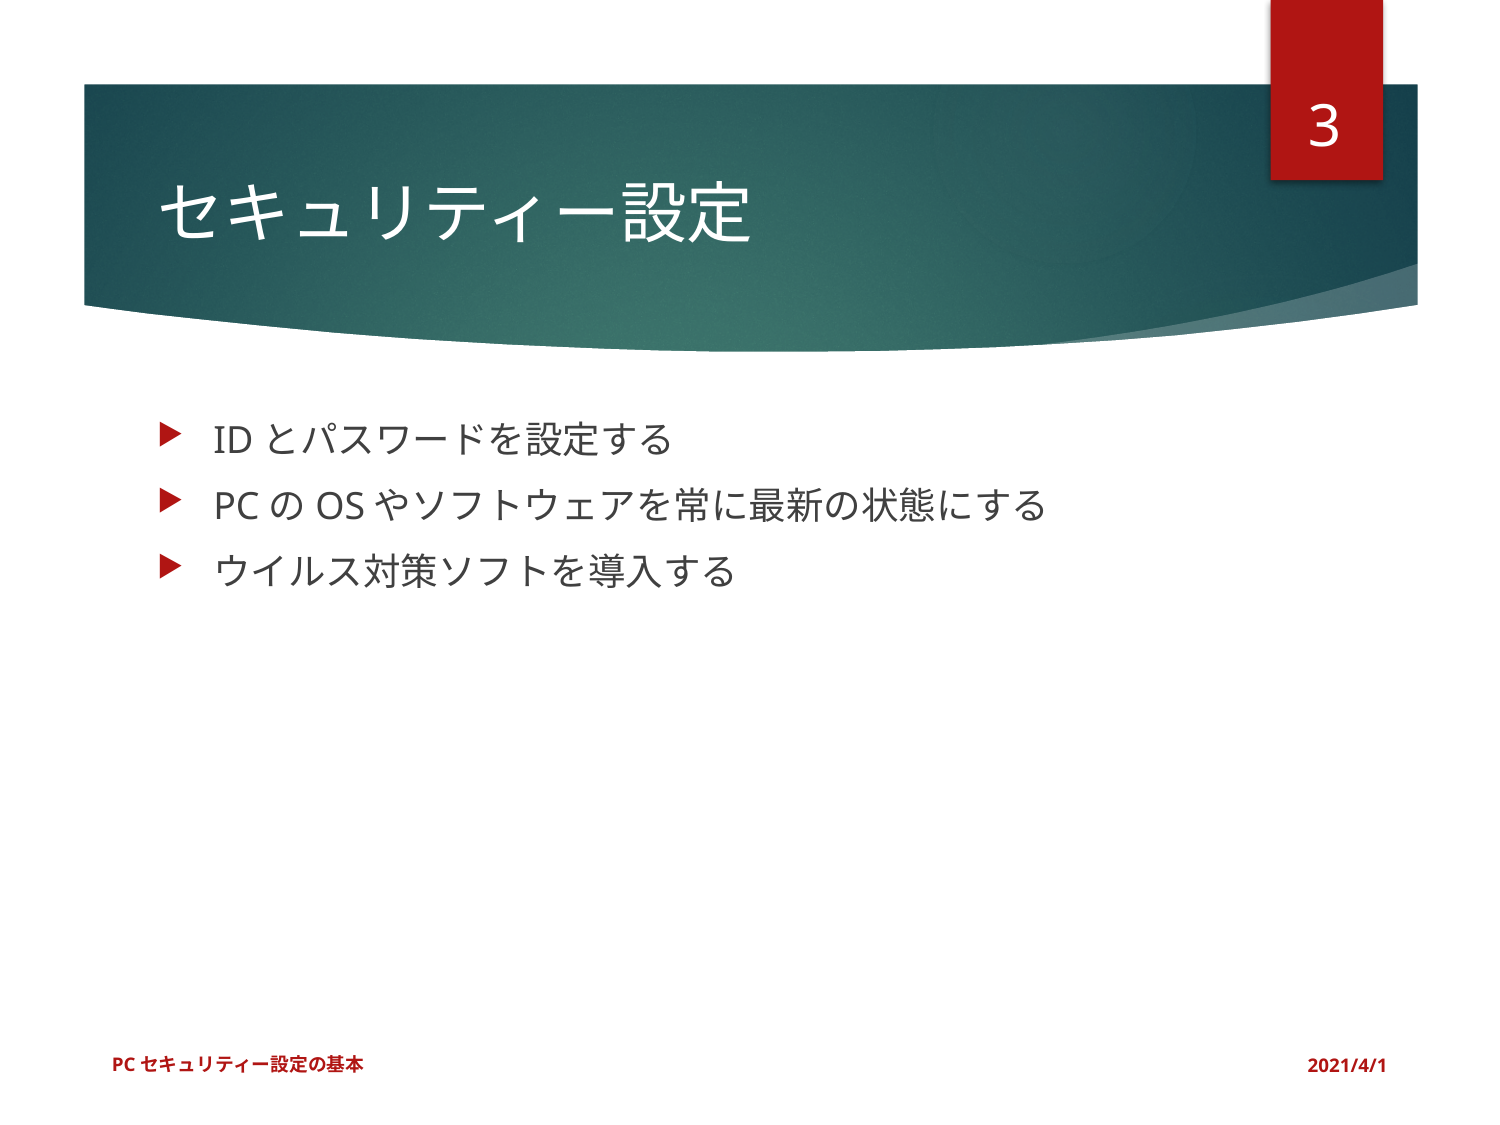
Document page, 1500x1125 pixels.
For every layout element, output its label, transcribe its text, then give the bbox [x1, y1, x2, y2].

footer PCセキュリティー設定の基本 [96, 1045, 731, 1083]
title セキュリティー設定 [142, 152, 1183, 269]
slide_number 3 [1259, 48, 1390, 175]
list IDとパスワードを設定する PCのOSやソフトウェアを常に最新の状態にする ウイルス対策ソフトを導入する [142, 408, 1183, 988]
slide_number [1240, 1046, 1403, 1084]
